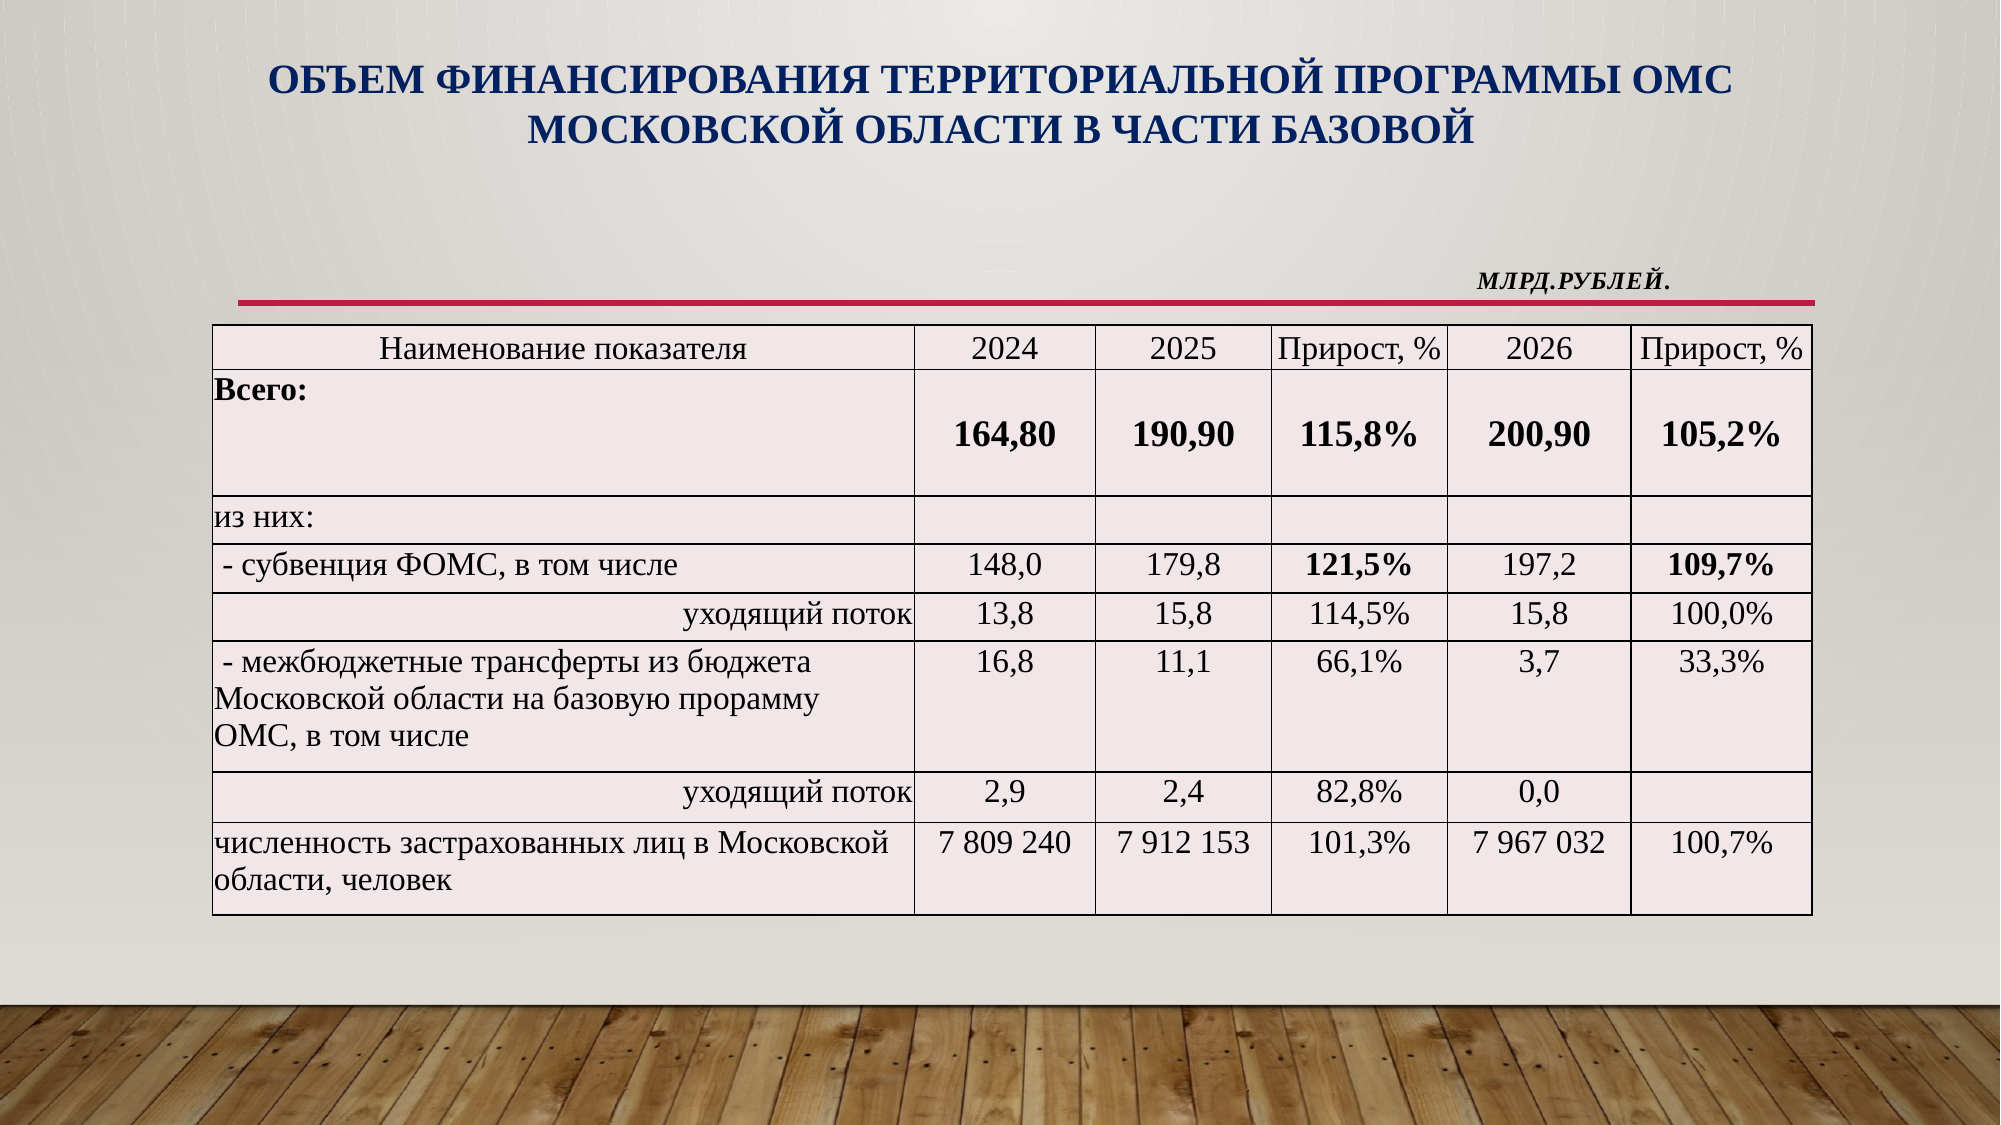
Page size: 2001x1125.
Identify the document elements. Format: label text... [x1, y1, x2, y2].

table_cell 190,90 [1096, 370, 1271, 495]
table_cell 179,8 [1096, 545, 1271, 592]
table_cell [1632, 497, 1811, 543]
table_cell 16,8 [915, 642, 1095, 771]
table_cell уходящий поток [213, 773, 914, 822]
table_cell 121,5% [1272, 545, 1447, 592]
table_cell - межбюджетные трансферты из бюджета Московской области на базовую прорамму ОМС, в том числе [213, 642, 914, 771]
table_header 2026 [1448, 326, 1630, 369]
table_header Прирост, % [1272, 326, 1447, 369]
table_cell 15,8 [1448, 594, 1630, 640]
table_header 2024 [915, 326, 1095, 369]
text_box ОБЪЕМ ФИНАНСИРОВАНИЯ ТЕРРИТОРИАЛЬНОЙ ПРОГРАММЫ омс Московской области в части базовой [112, 50, 1888, 153]
picture [0, 1005, 2000, 1125]
table_cell 200,90 [1448, 370, 1630, 495]
table_cell уходящий поток [213, 594, 914, 640]
table_cell 148,0 [915, 545, 1095, 592]
table_cell 7 912 153 [1096, 823, 1271, 914]
table_cell 33,3% [1632, 642, 1811, 771]
table_cell 100,0% [1632, 594, 1811, 640]
table_cell 2,9 [915, 773, 1095, 822]
table_cell 0,0 [1448, 773, 1630, 822]
table_cell [915, 497, 1095, 543]
table_cell 13,8 [915, 594, 1095, 640]
table_cell численность застрахованных лиц в Московской области, человек [213, 823, 914, 914]
table_cell 2,4 [1096, 773, 1271, 822]
table_cell 164,80 [915, 370, 1095, 495]
table_cell 105,2% [1632, 370, 1811, 495]
table_cell 3,7 [1448, 642, 1630, 771]
table_cell из них: [213, 497, 914, 543]
table_cell [1448, 497, 1630, 543]
table_cell [1272, 497, 1447, 543]
table_cell 15,8 [1096, 594, 1271, 640]
table_cell 7 967 032 [1448, 823, 1630, 914]
table_cell 66,1% [1272, 642, 1447, 771]
table_cell Всего: [213, 370, 914, 495]
table_cell [1096, 497, 1271, 543]
table_cell 101,3% [1272, 823, 1447, 914]
table_cell - субвенция ФОМС, в том числе [213, 545, 914, 592]
table_cell 114,5% [1272, 594, 1447, 640]
text_box МЛРД.РУБЛЕЙ. [1474, 262, 2000, 295]
table_cell 7 809 240 [915, 823, 1095, 914]
table_cell 115,8% [1272, 370, 1447, 495]
table_cell 197,2 [1448, 545, 1630, 592]
table_cell 82,8% [1272, 773, 1447, 822]
table_cell 11,1 [1096, 642, 1271, 771]
table_cell 109,7% [1632, 545, 1811, 592]
table_cell [1632, 773, 1811, 822]
table_header 2025 [1096, 326, 1271, 369]
table_header Наименование показателя [213, 326, 914, 369]
table_header Прирост, % [1632, 326, 1811, 369]
table_cell 100,7% [1632, 823, 1811, 914]
